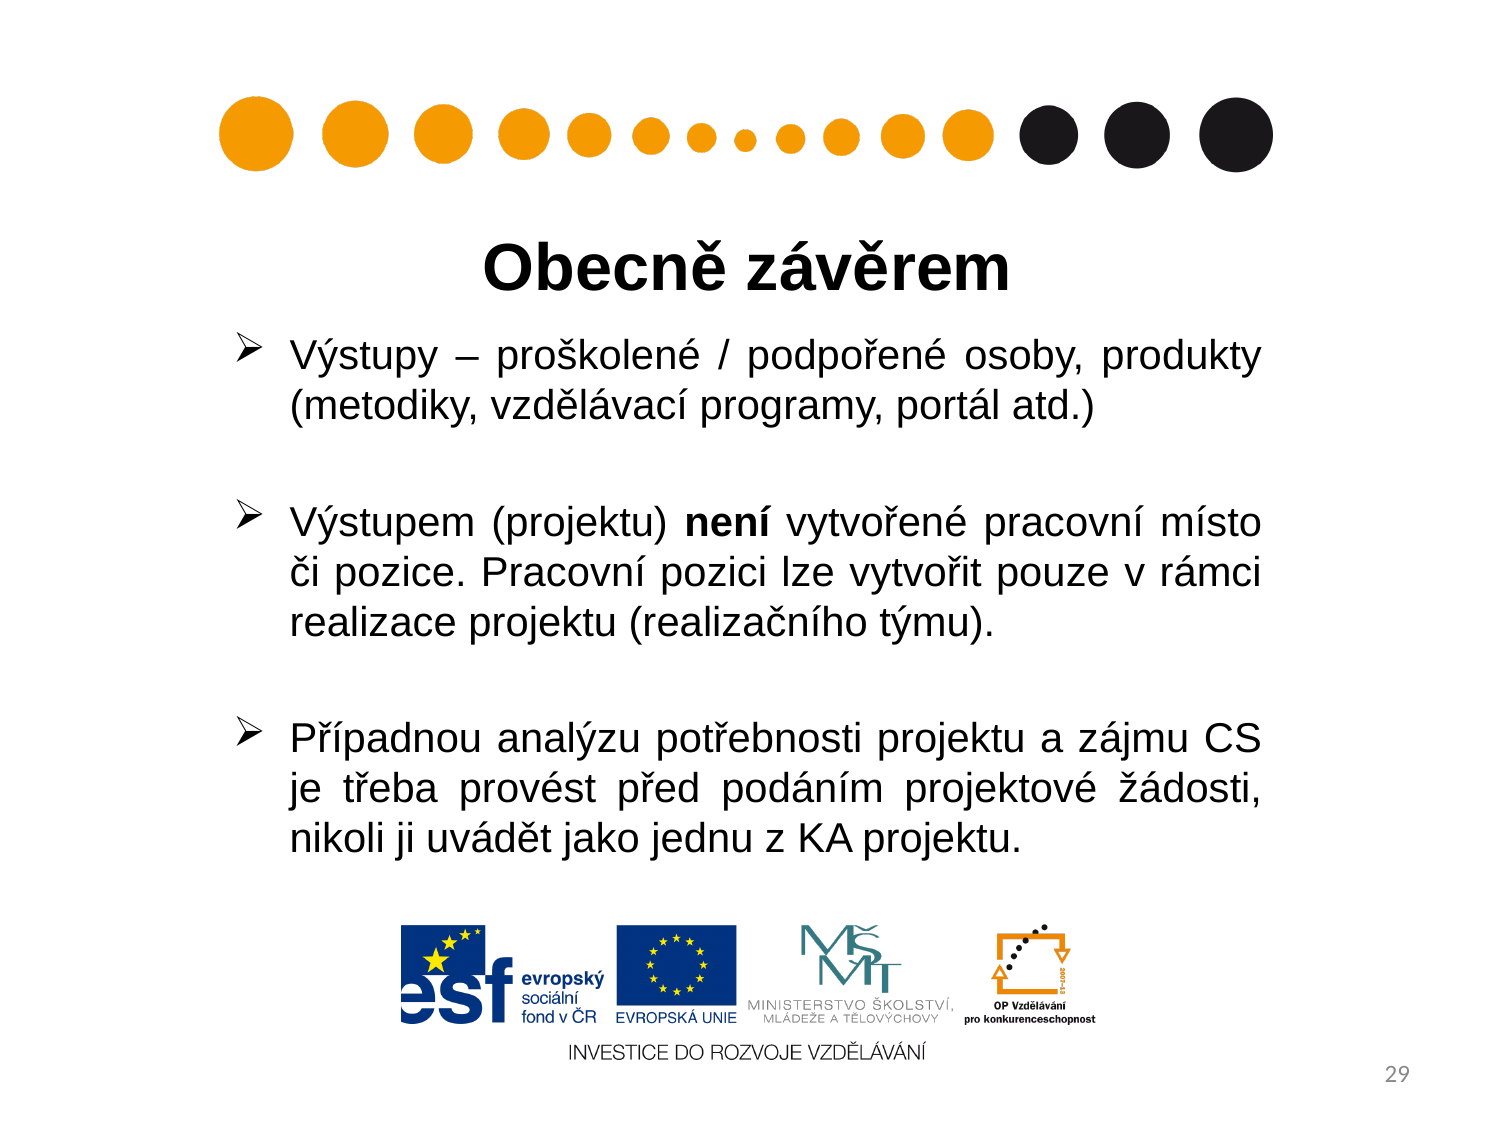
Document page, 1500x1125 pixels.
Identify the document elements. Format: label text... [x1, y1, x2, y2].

picture [399, 923, 1100, 1061]
list Výstupy – proškolené / podpořené osoby, produkty (metodiky, vzdělávací programy, portál atd.) Výstupem (projektu) není vytvořené pracovní místo či pozice. Pracovní pozici lze vytvořit pouze v rámci realizace projektu (realizačního týmu). Případnou analýzu potřebnosti projektu a zájmu CS je třeba provést před podáním projektové žádosti, nikoli ji uvádět jako jednu z KA projektu. [217, 320, 1278, 923]
slide_number 29 [1074, 1042, 1425, 1103]
title Obecně závěrem [217, 206, 1278, 320]
picture [215, 93, 1275, 176]
